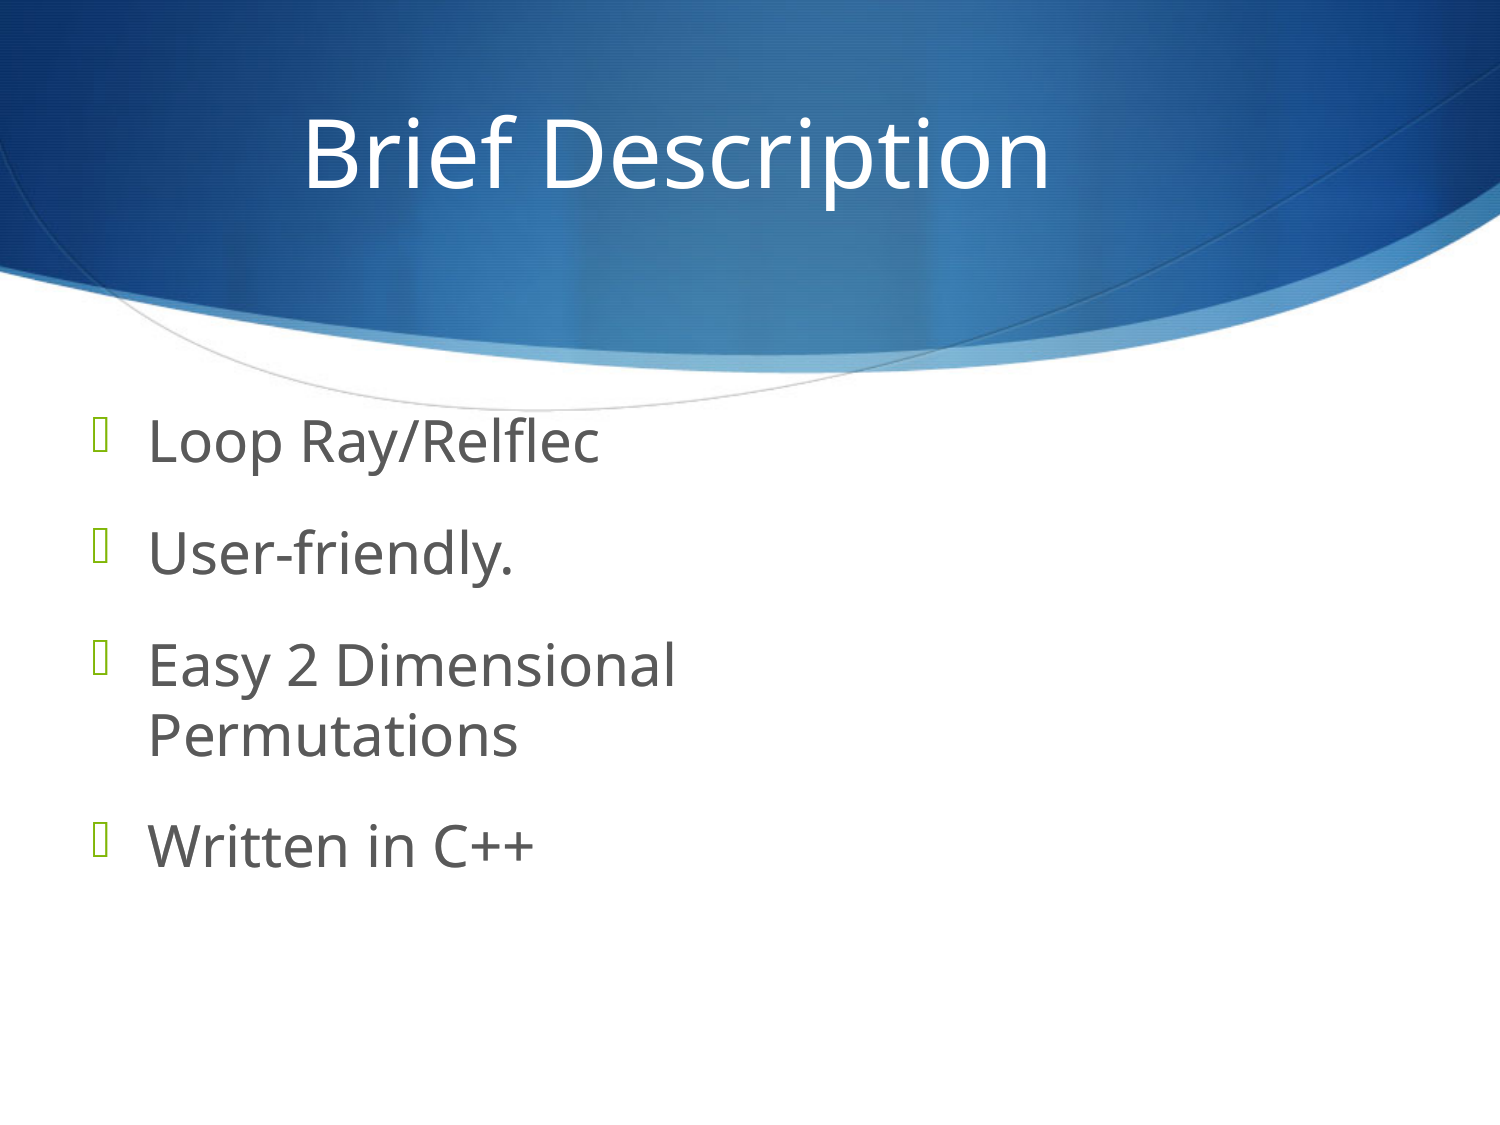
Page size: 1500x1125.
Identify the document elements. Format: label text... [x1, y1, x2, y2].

title Brief Description [75, 56, 1425, 245]
picture [0, 0, 1500, 1125]
text_box Loop Ray/Relflec User-friendly. Easy 2 Dimensional Permutations Written in C++ [76, 397, 979, 999]
